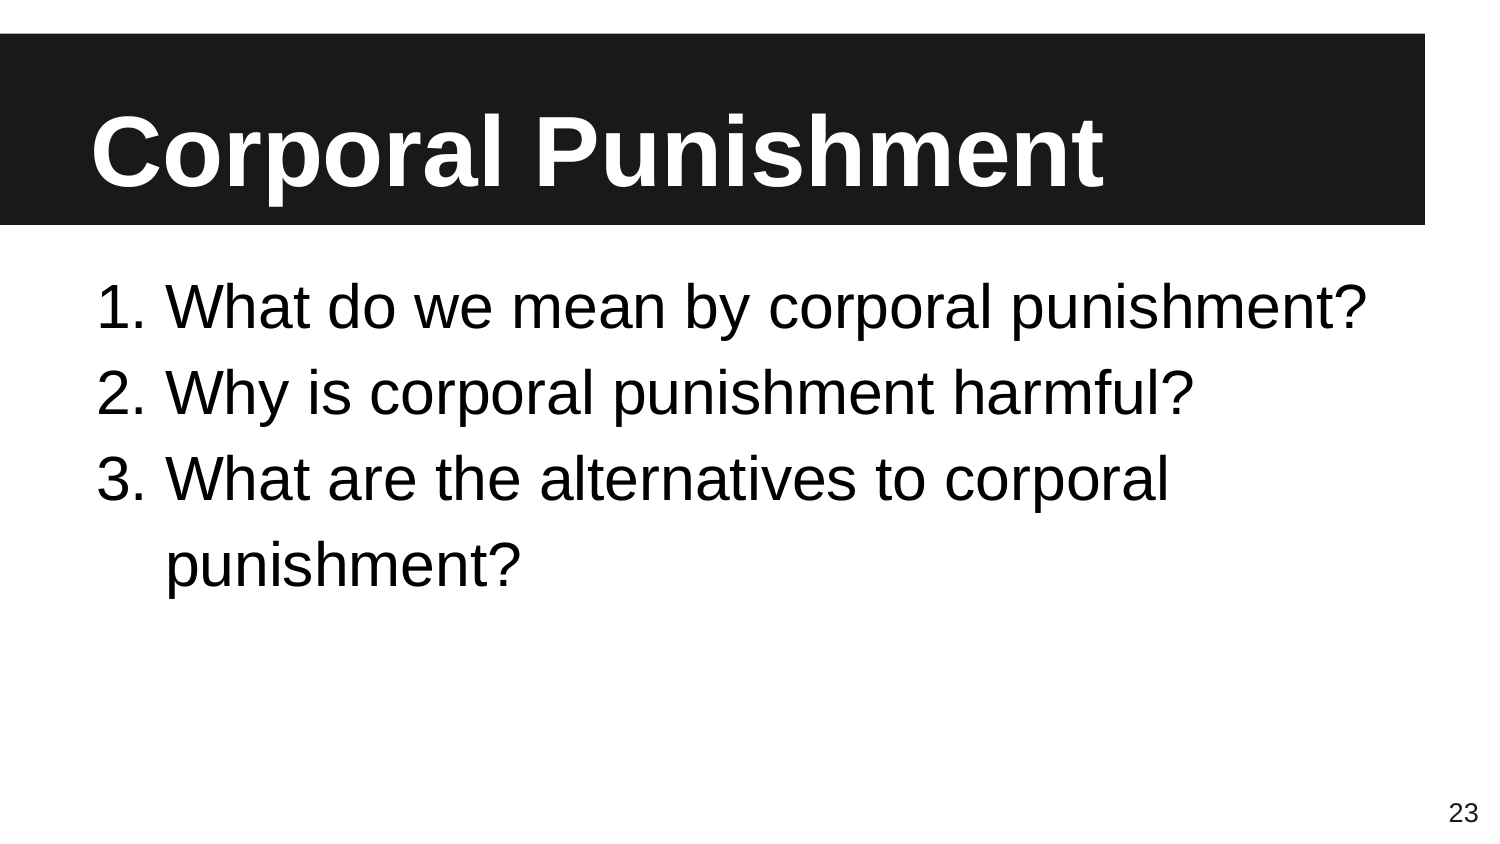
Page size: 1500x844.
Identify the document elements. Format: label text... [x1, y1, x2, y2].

list What do we mean by corporal punishment? Why is corporal punishment harmful? What are the alternatives to corporal punishment? [75, 239, 1425, 808]
slide_number 23 [1403, 779, 1494, 844]
title Corporal Punishment [75, 33, 1425, 221]
